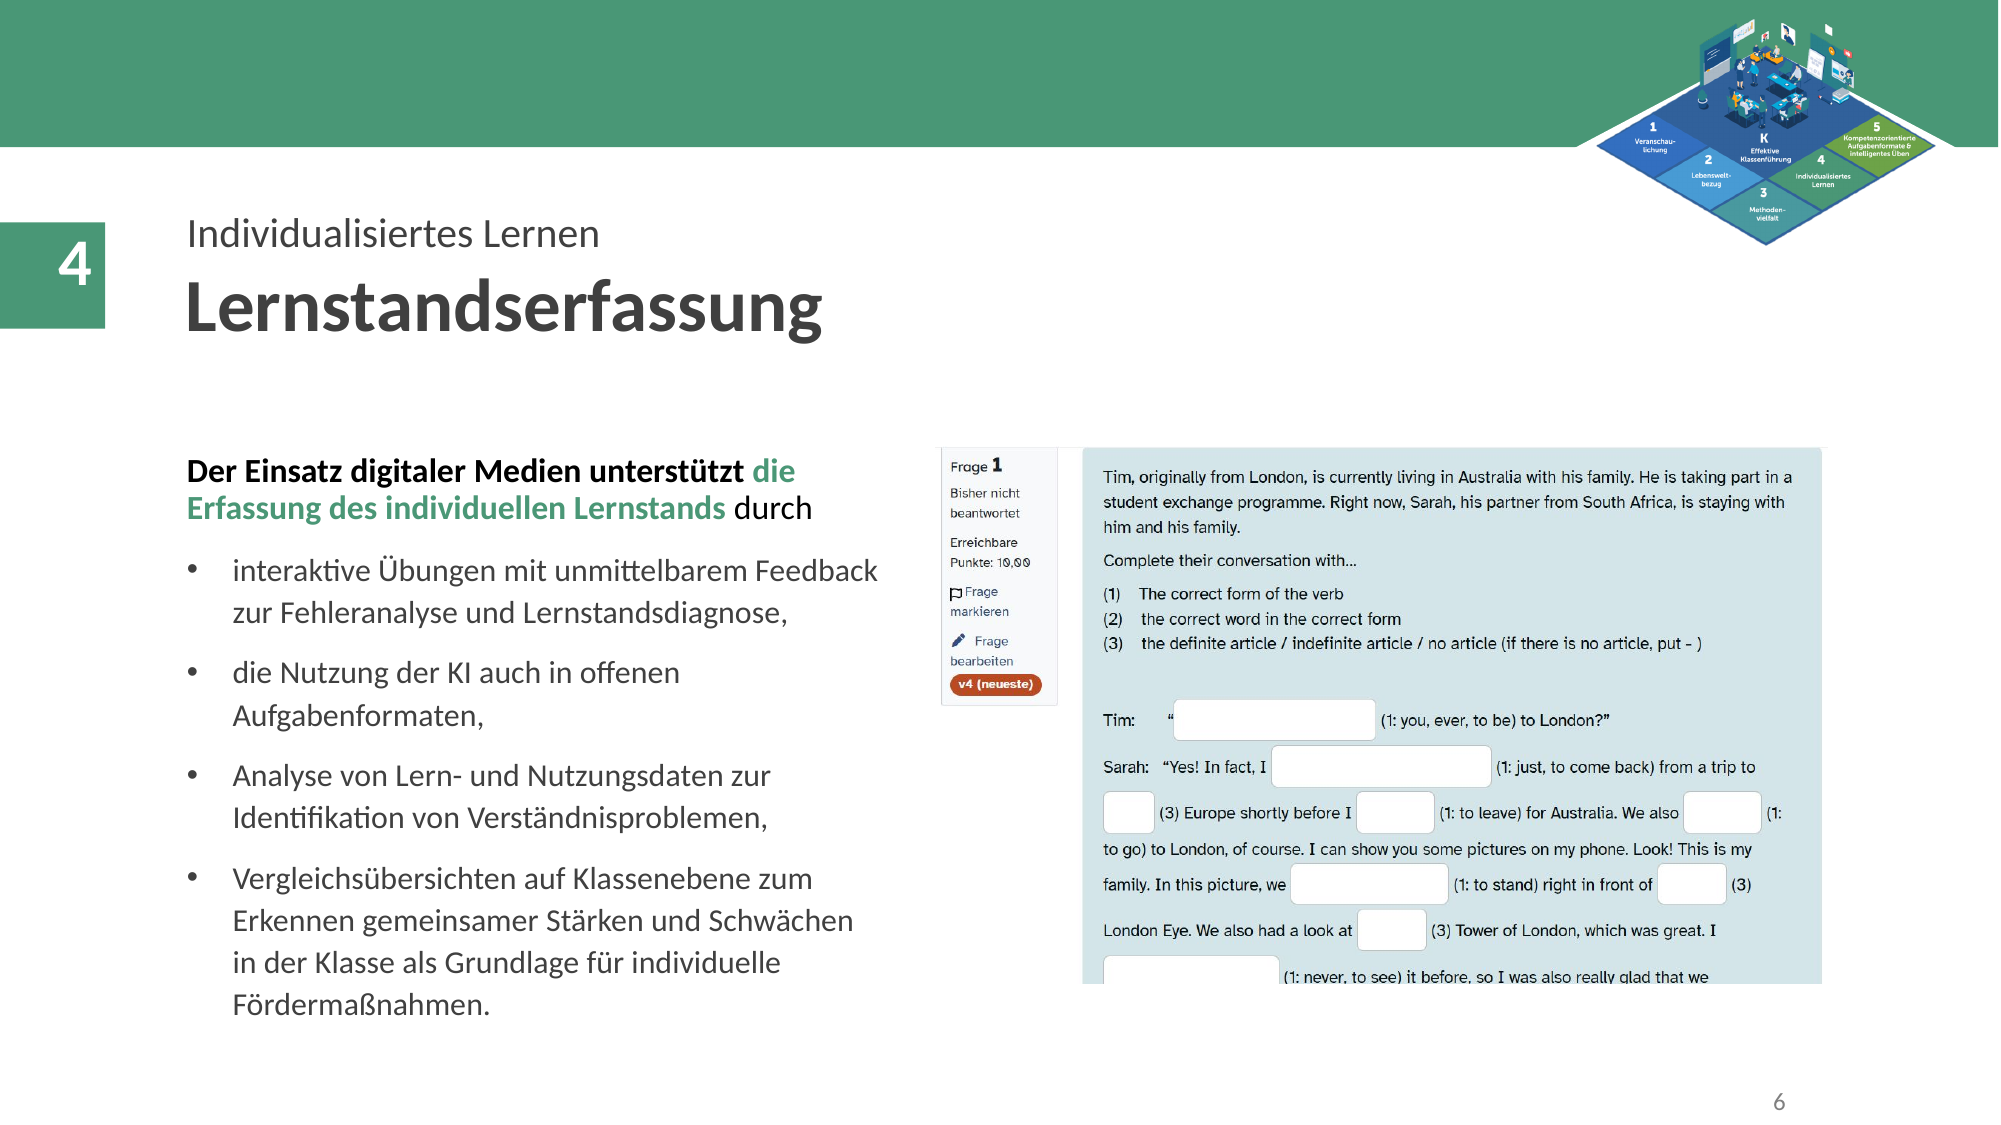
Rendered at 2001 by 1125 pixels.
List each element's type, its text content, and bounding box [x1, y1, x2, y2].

picture [935, 446, 1829, 985]
picture [1589, 12, 1942, 249]
list Der Einsatz digitaler Medien unterstützt die Erfassung des individuellen Lernstands durch interaktive Übungen mit unmittelbarem Feedback zur Fehleranalyse und Lernstandsdiagnose, die Nutzung der KI auch in offenen Aufgabenformaten, Analyse von Lern- und Nutzungsdaten zur Identifikation von Verständnisproblemen, Vergleichsübersichten auf Klassenebene zum Erkennen gemeinsamer Stärken und Schwächen in der Klasse als Grundlage für individuelle Fördermaßnahmen. [171, 446, 894, 1038]
list Individualisiertes Lernen [171, 180, 1615, 264]
slide_number 6 [1350, 1075, 1801, 1125]
list Lernstandserfassung [170, 272, 1901, 356]
